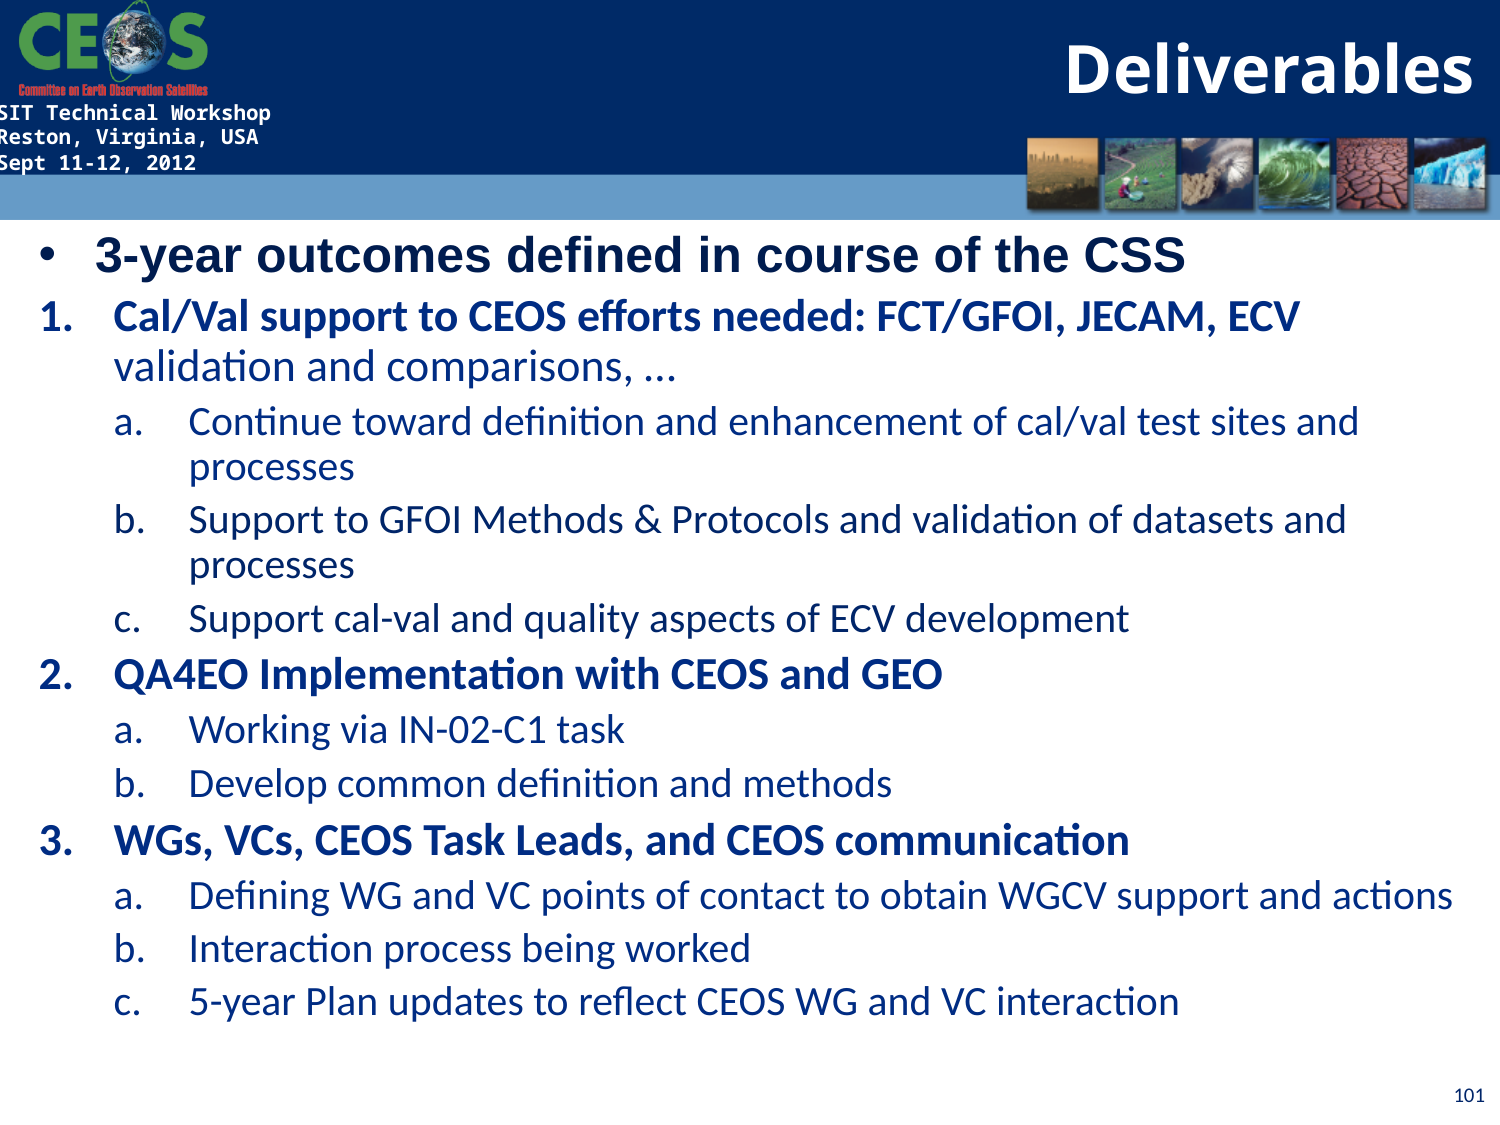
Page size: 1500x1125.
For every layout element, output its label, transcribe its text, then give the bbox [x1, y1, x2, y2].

title Deliverables [216, 16, 1491, 117]
slide_number 101 [1187, 1073, 1500, 1125]
text_box 3-year outcomes defined in course of the CSS Cal/Val support to CEOS efforts needed: FCT/GFOI, JECAM, ECV validation and comparisons, … Continue toward definition and enhancement of cal/val test sites and processes Support to GFOI Methods & Protocols and validation of datasets and processes Support cal-val and quality aspects of ECV development QA4EO Implementation with CEOS and GEO Working via IN-02-C1 task Develop common definition and methods WGs, VCs, CEOS Task Leads, and CEOS communication Defining WG and VC points of contact to obtain WGCV support and actions Interaction process being worked 5-year Plan updates to reflect CEOS WG and VC interaction [24, 221, 1473, 1064]
picture [0, 0, 1500, 220]
